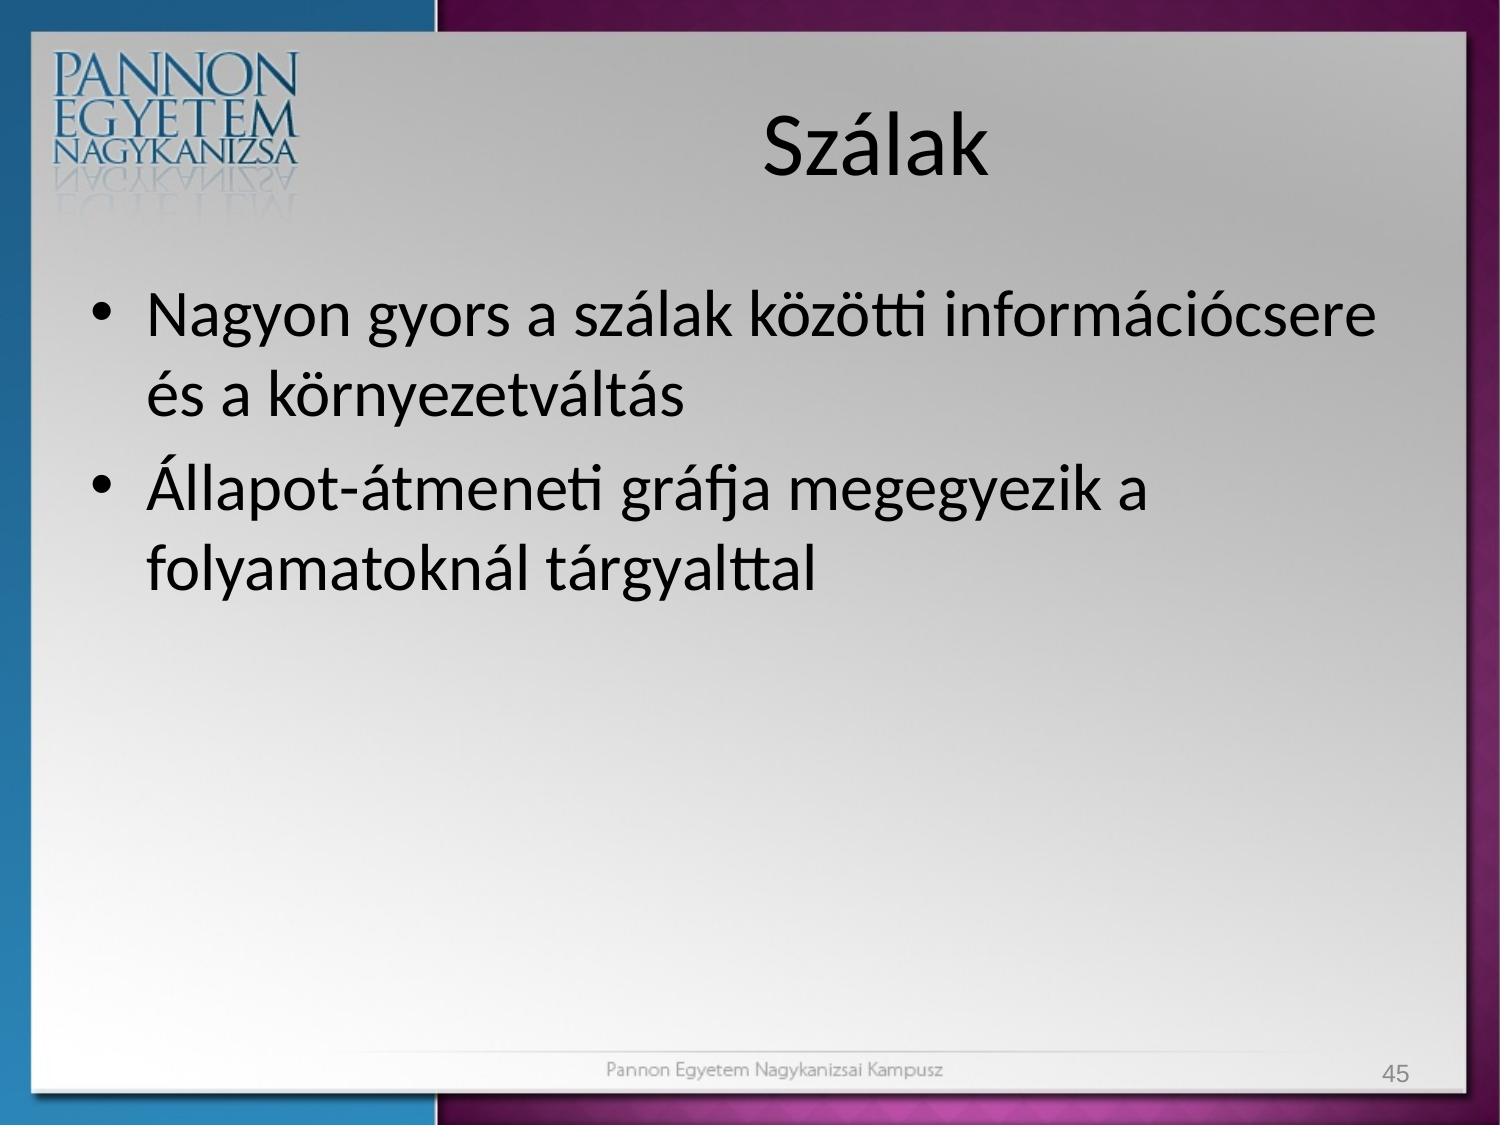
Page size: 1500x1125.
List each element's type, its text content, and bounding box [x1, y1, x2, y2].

slide_number 45 [1074, 1042, 1425, 1103]
picture [0, 0, 1500, 1125]
title Szálak [328, 45, 1425, 233]
list Nagyon gyors a szálak közötti információcsere és a környezetváltás Állapot-átmeneti gráfja megegyezik a folyamatoknál tárgyalttal [75, 262, 1425, 1038]
